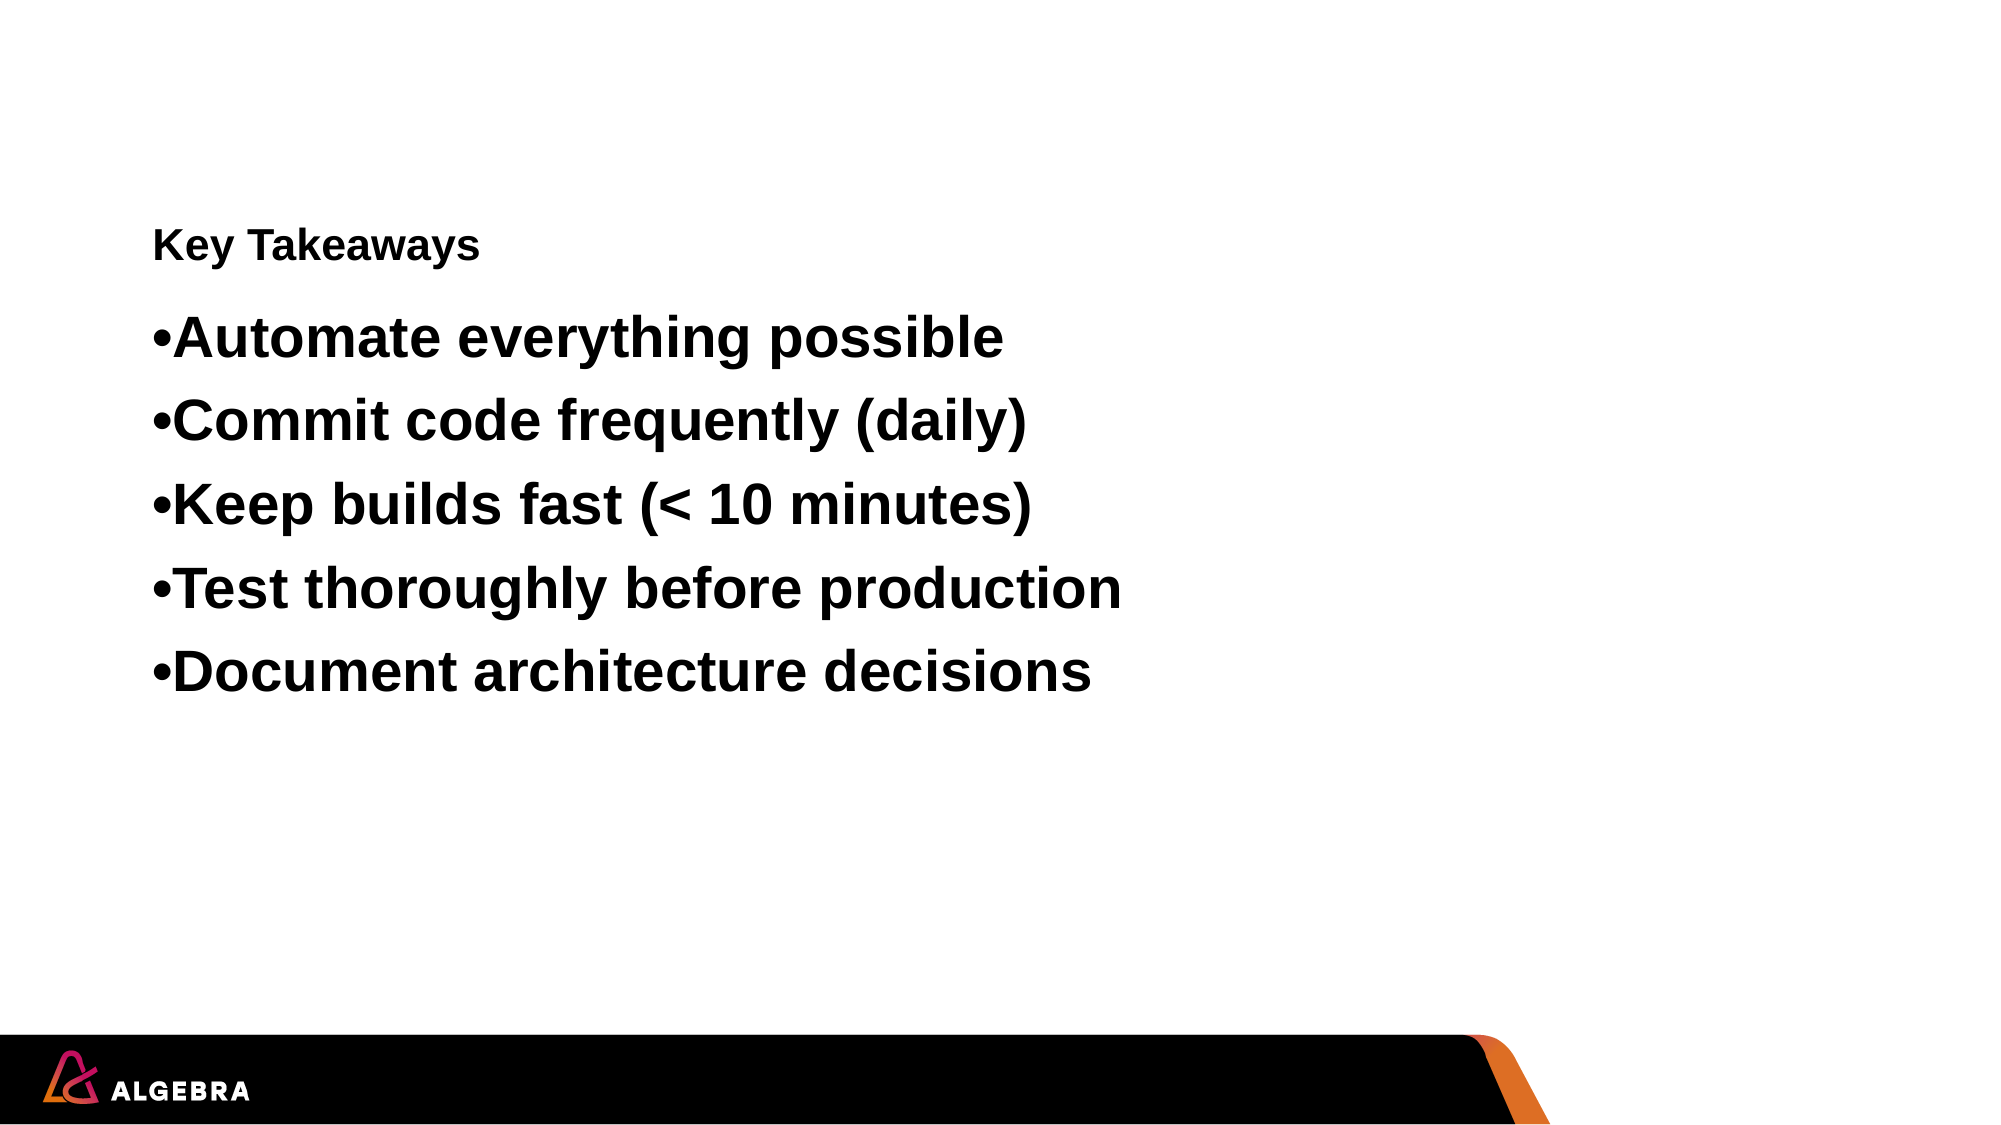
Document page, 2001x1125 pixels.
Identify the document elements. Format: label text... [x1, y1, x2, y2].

picture [0, 1034, 1733, 1125]
list •Automate everything possible •Commit code frequently (daily) •Keep builds fast (< 10 minutes) •Test thoroughly before production •Document architecture decisions [137, 299, 1863, 1014]
title Key Takeaways [137, 63, 1863, 281]
